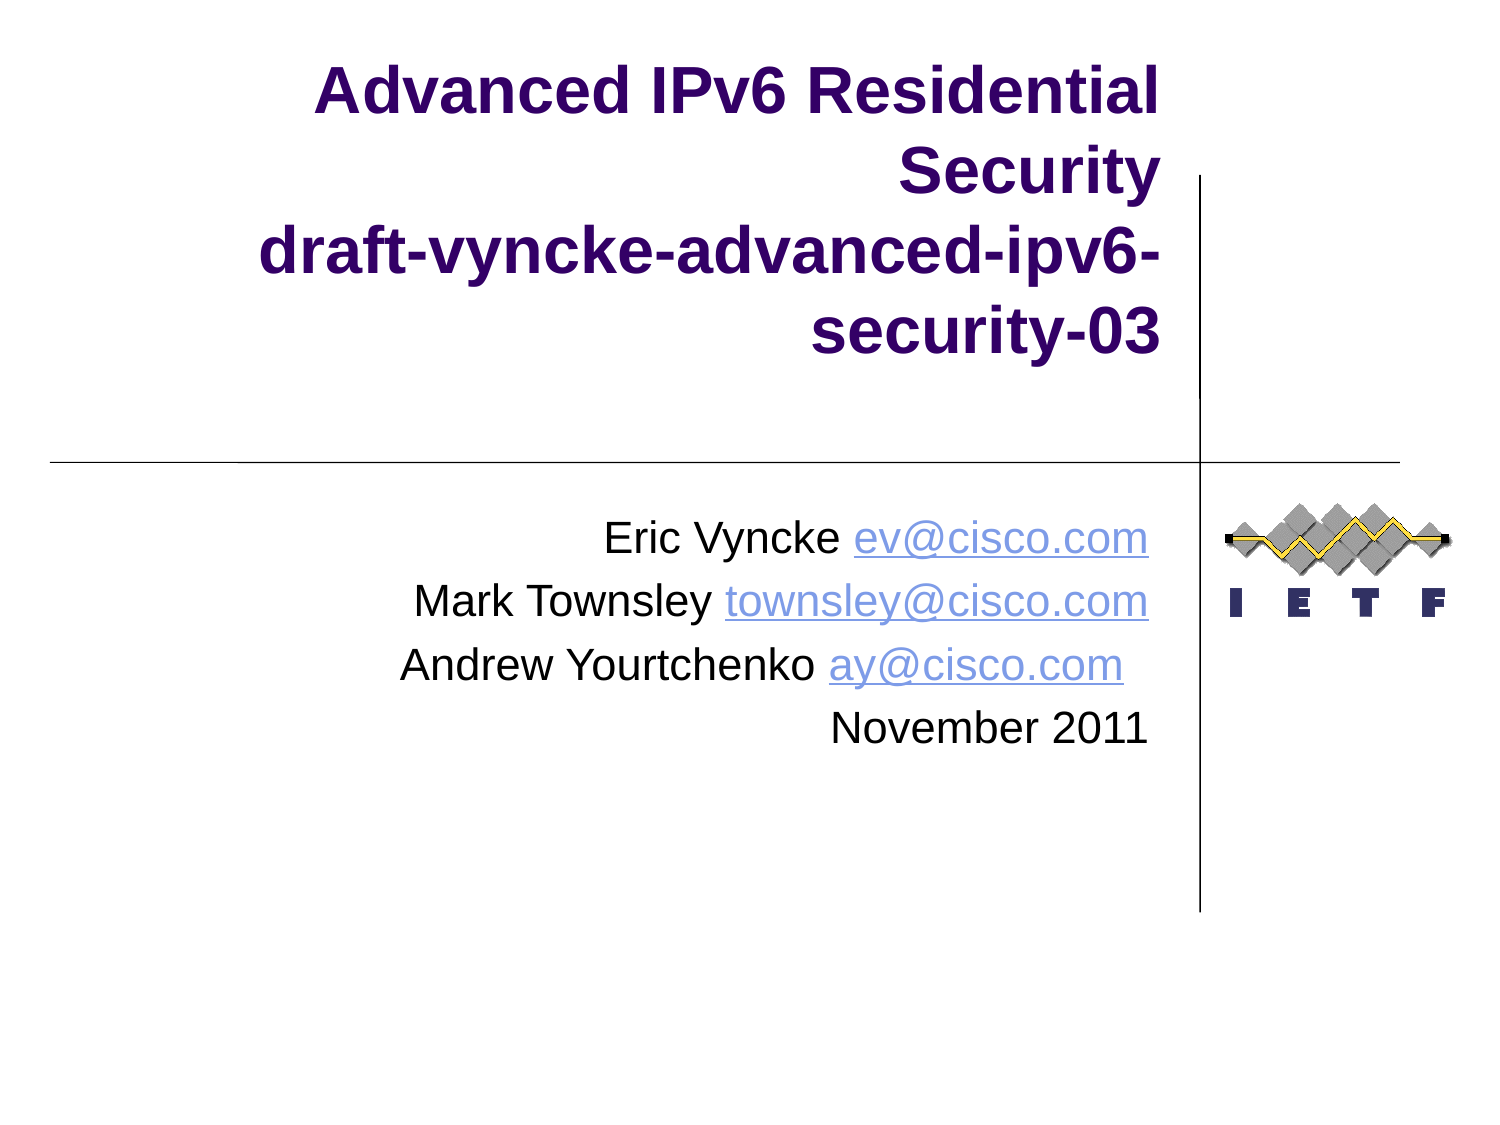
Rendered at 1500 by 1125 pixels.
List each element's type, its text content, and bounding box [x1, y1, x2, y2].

picture [1212, 487, 1463, 631]
subtitle Eric Vyncke ev@cisco.com Mark Townsley townsley@cisco.com Andrew Yourtchenko ay@cisco.com November 2011 [139, 499, 1165, 888]
title Advanced IPv6 Residential Security draft-vyncke-advanced-ipv6-security-03 [69, 0, 1178, 455]
